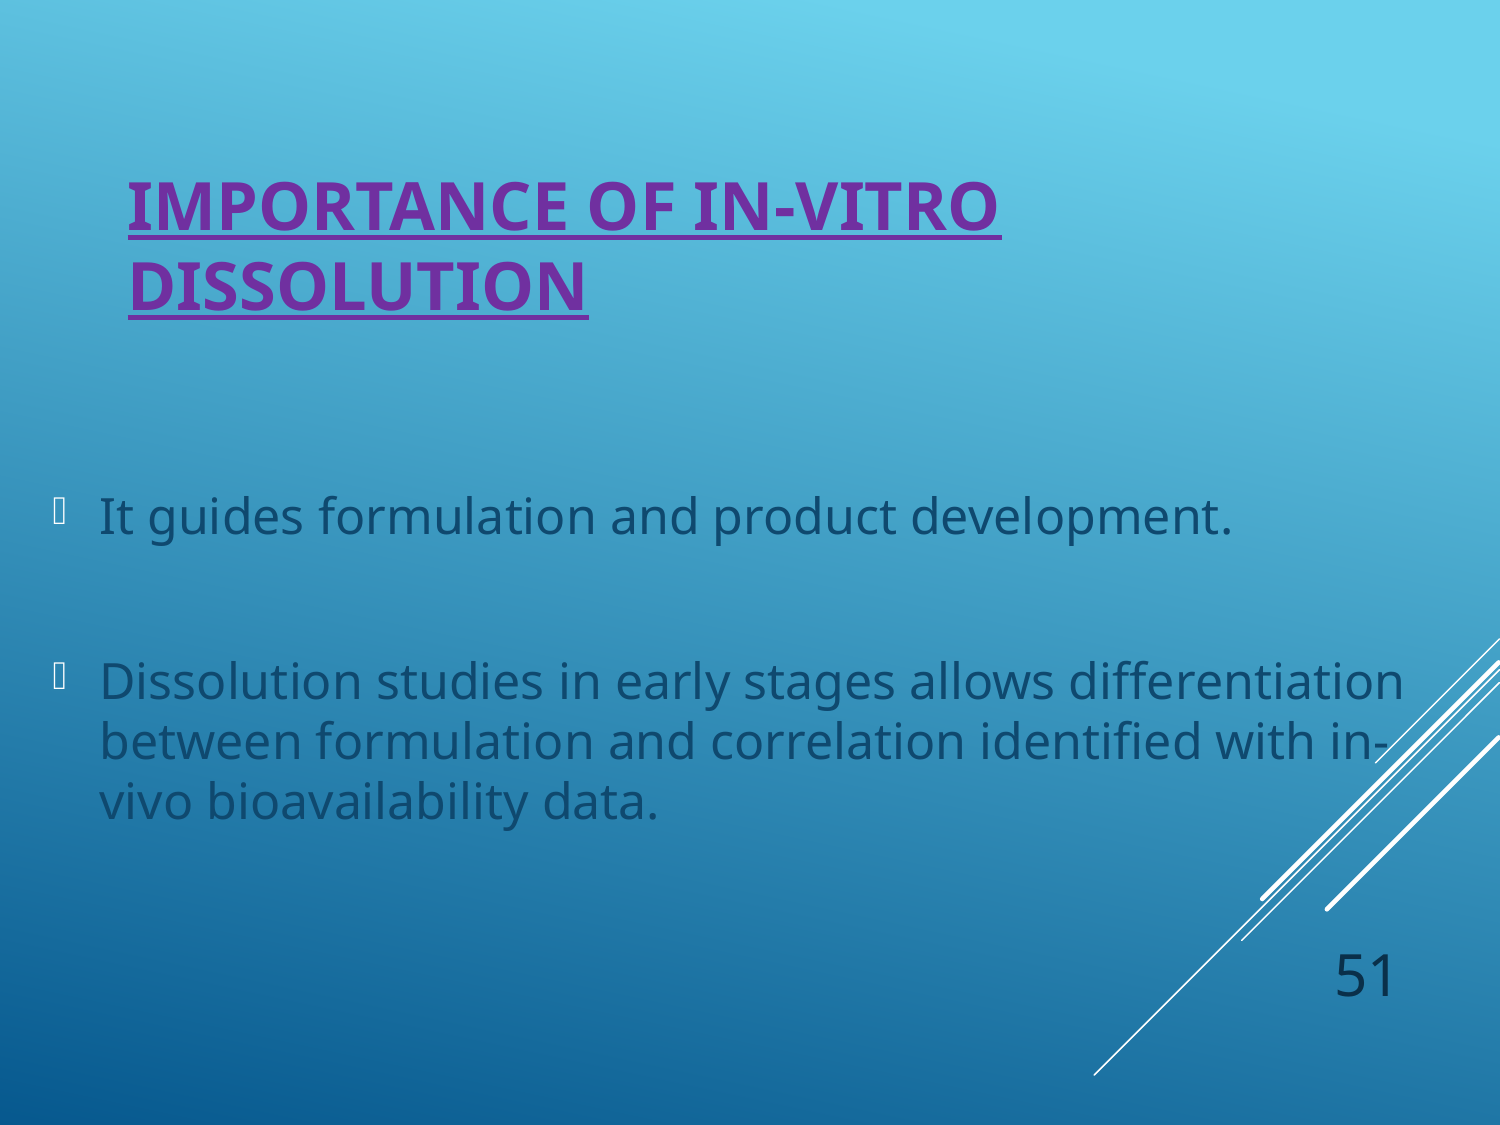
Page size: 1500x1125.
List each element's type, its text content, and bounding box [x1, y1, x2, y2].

title Importance of In-vitro Dissolution [112, 75, 1188, 324]
slide_number 51 [1275, 915, 1416, 1025]
list It guides formulation and product development. Dissolution studies in early stages allows differentiation between formulation and correlation identified with in-vivo bioavailability data. [37, 324, 1475, 1000]
